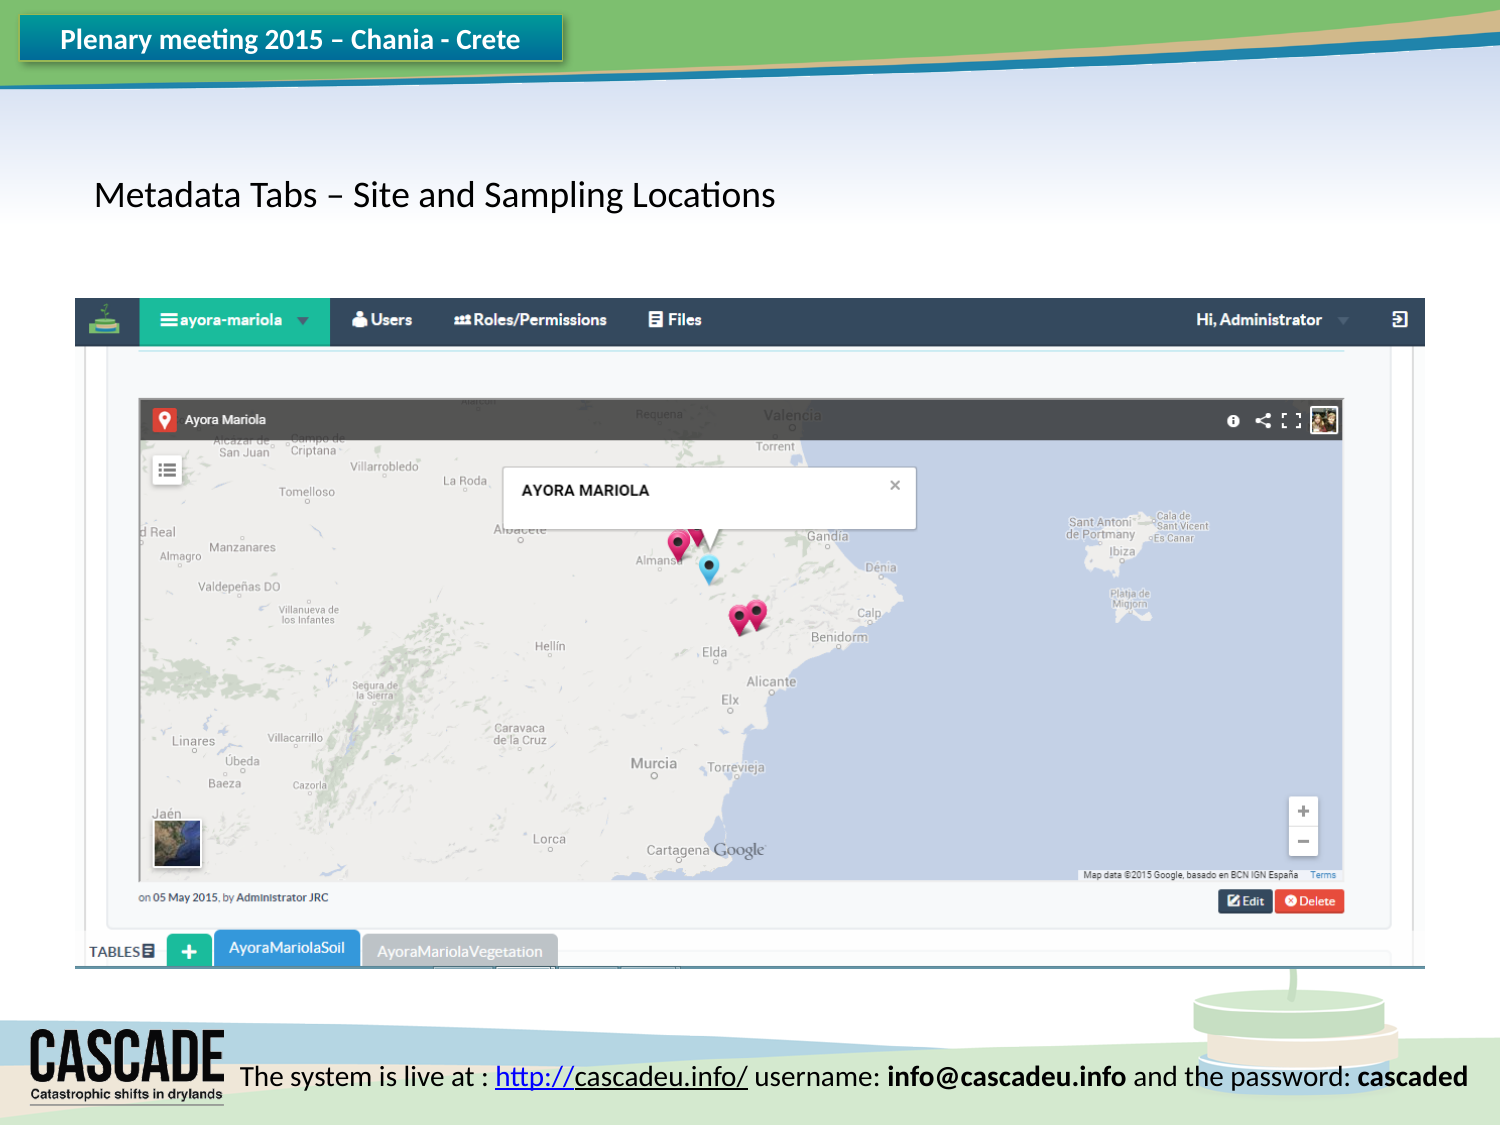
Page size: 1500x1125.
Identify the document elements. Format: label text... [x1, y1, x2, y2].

text_box Metadata Tabs – Site and Sampling Locations [79, 162, 792, 223]
text_box The system is live at : http://cascadeu.info/ username: info@cascadeu.info and the password: cascaded [224, 1049, 1488, 1100]
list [74, 298, 1426, 970]
picture [0, 0, 1500, 90]
picture [29, 1029, 224, 1106]
